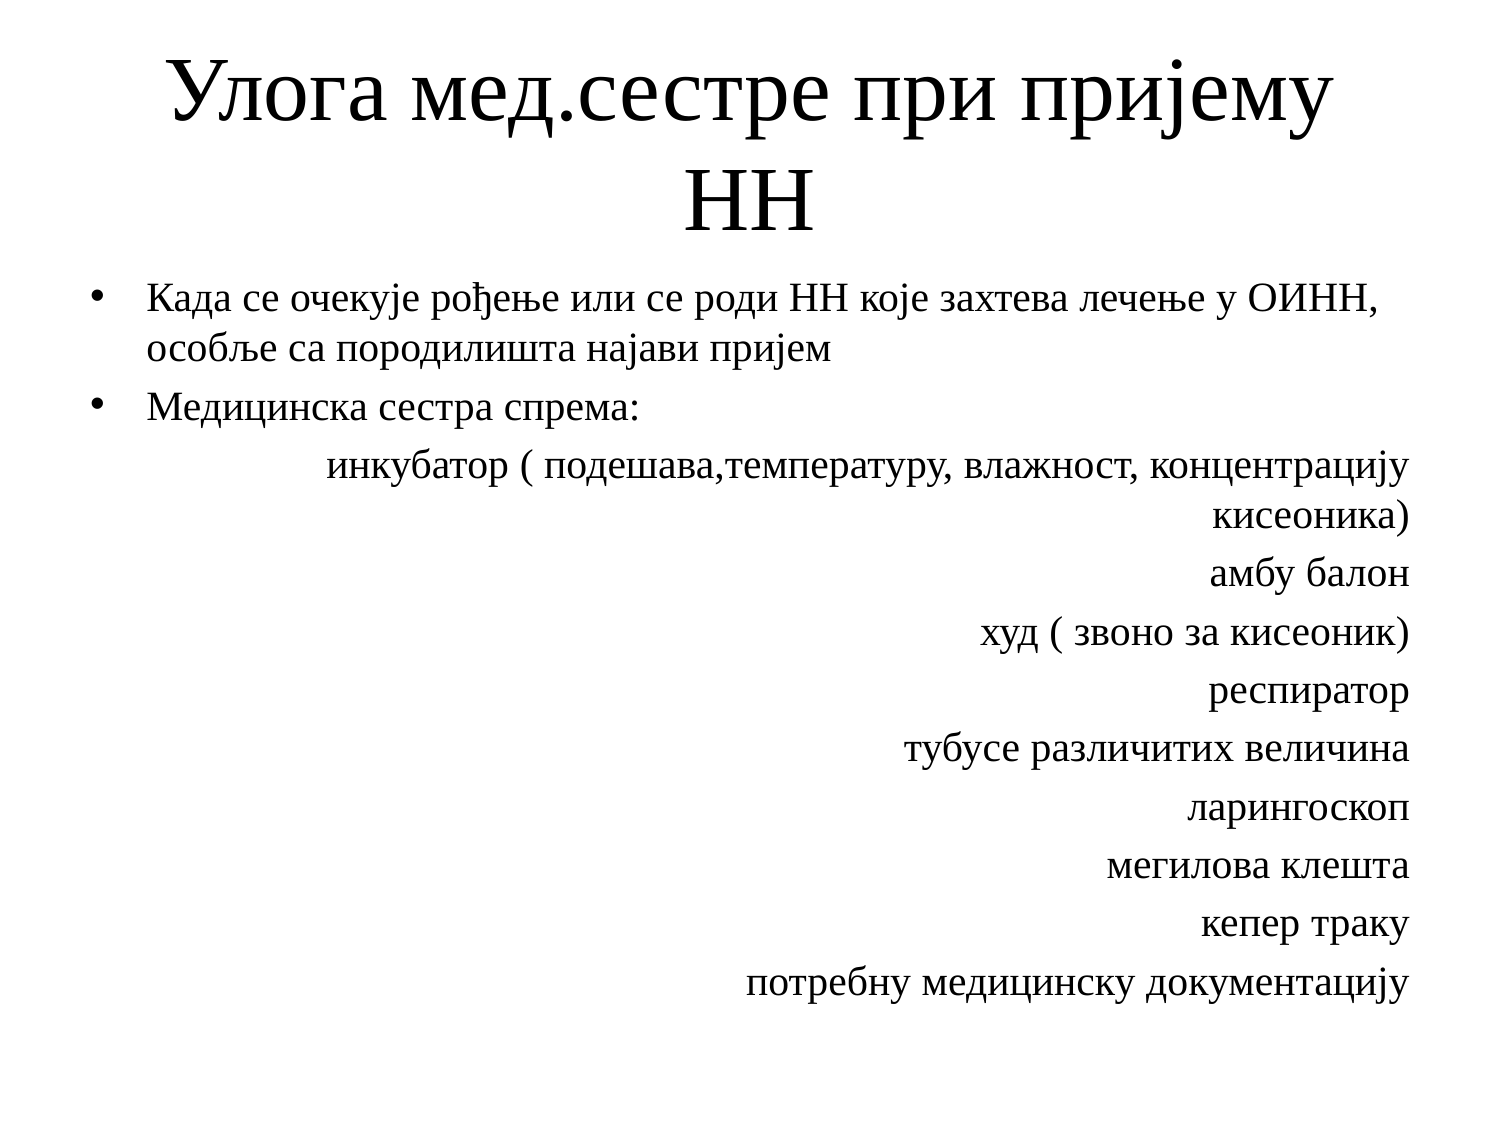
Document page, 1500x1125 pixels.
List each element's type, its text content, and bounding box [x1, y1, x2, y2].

title Улога мед.сестре при пријему НН [75, 45, 1425, 233]
list Када се очекује рођење или се роди НН које захтева лечење у ОИНН, особље са породилишта најави пријем Медицинска сестра спрема: инкубатор ( подешава,температуру, влажност, концентрацију кисеоника) амбу балон худ ( звоно за кисеоник) респиратор тубусе различитих величина ларингоскоп мегилова клешта кепер траку потребну медицинску документацију [75, 262, 1425, 1005]
